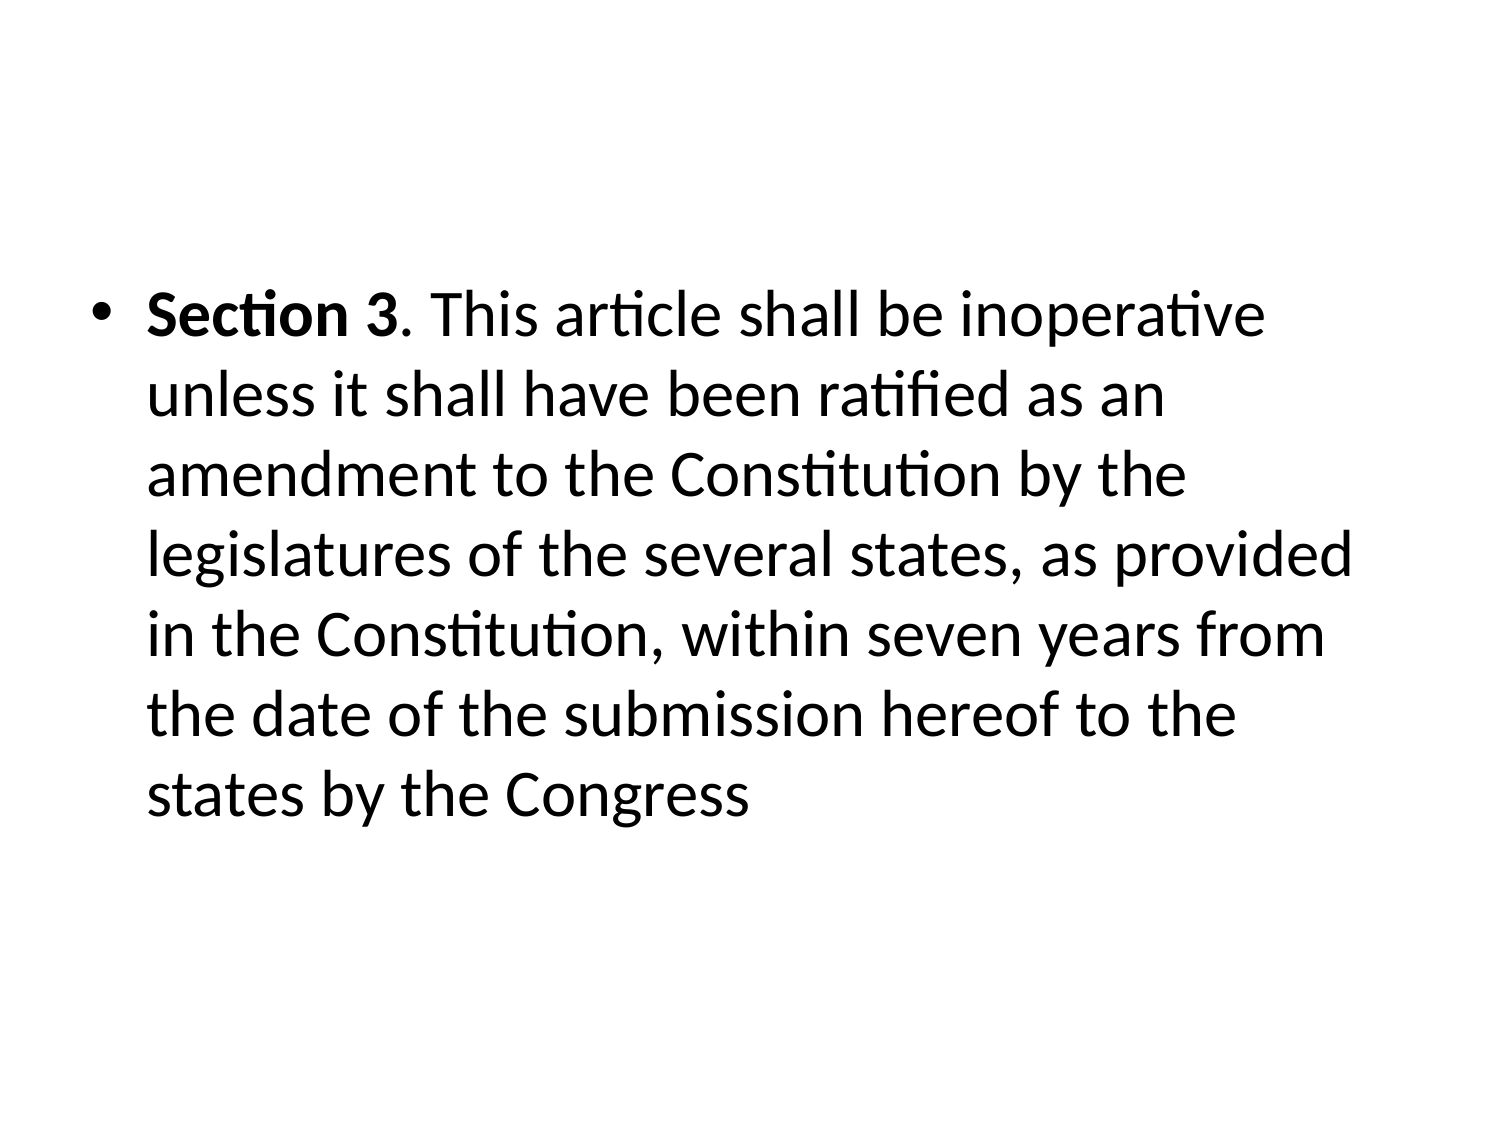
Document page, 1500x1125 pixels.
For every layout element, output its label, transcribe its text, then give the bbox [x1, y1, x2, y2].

list Section 3. This article shall be inoperative unless it shall have been ratified as an amendment to the Constitution by the legislatures of the several states, as provided in the Constitution, within seven years from the date of the submission hereof to the states by the Congress [75, 262, 1425, 1005]
